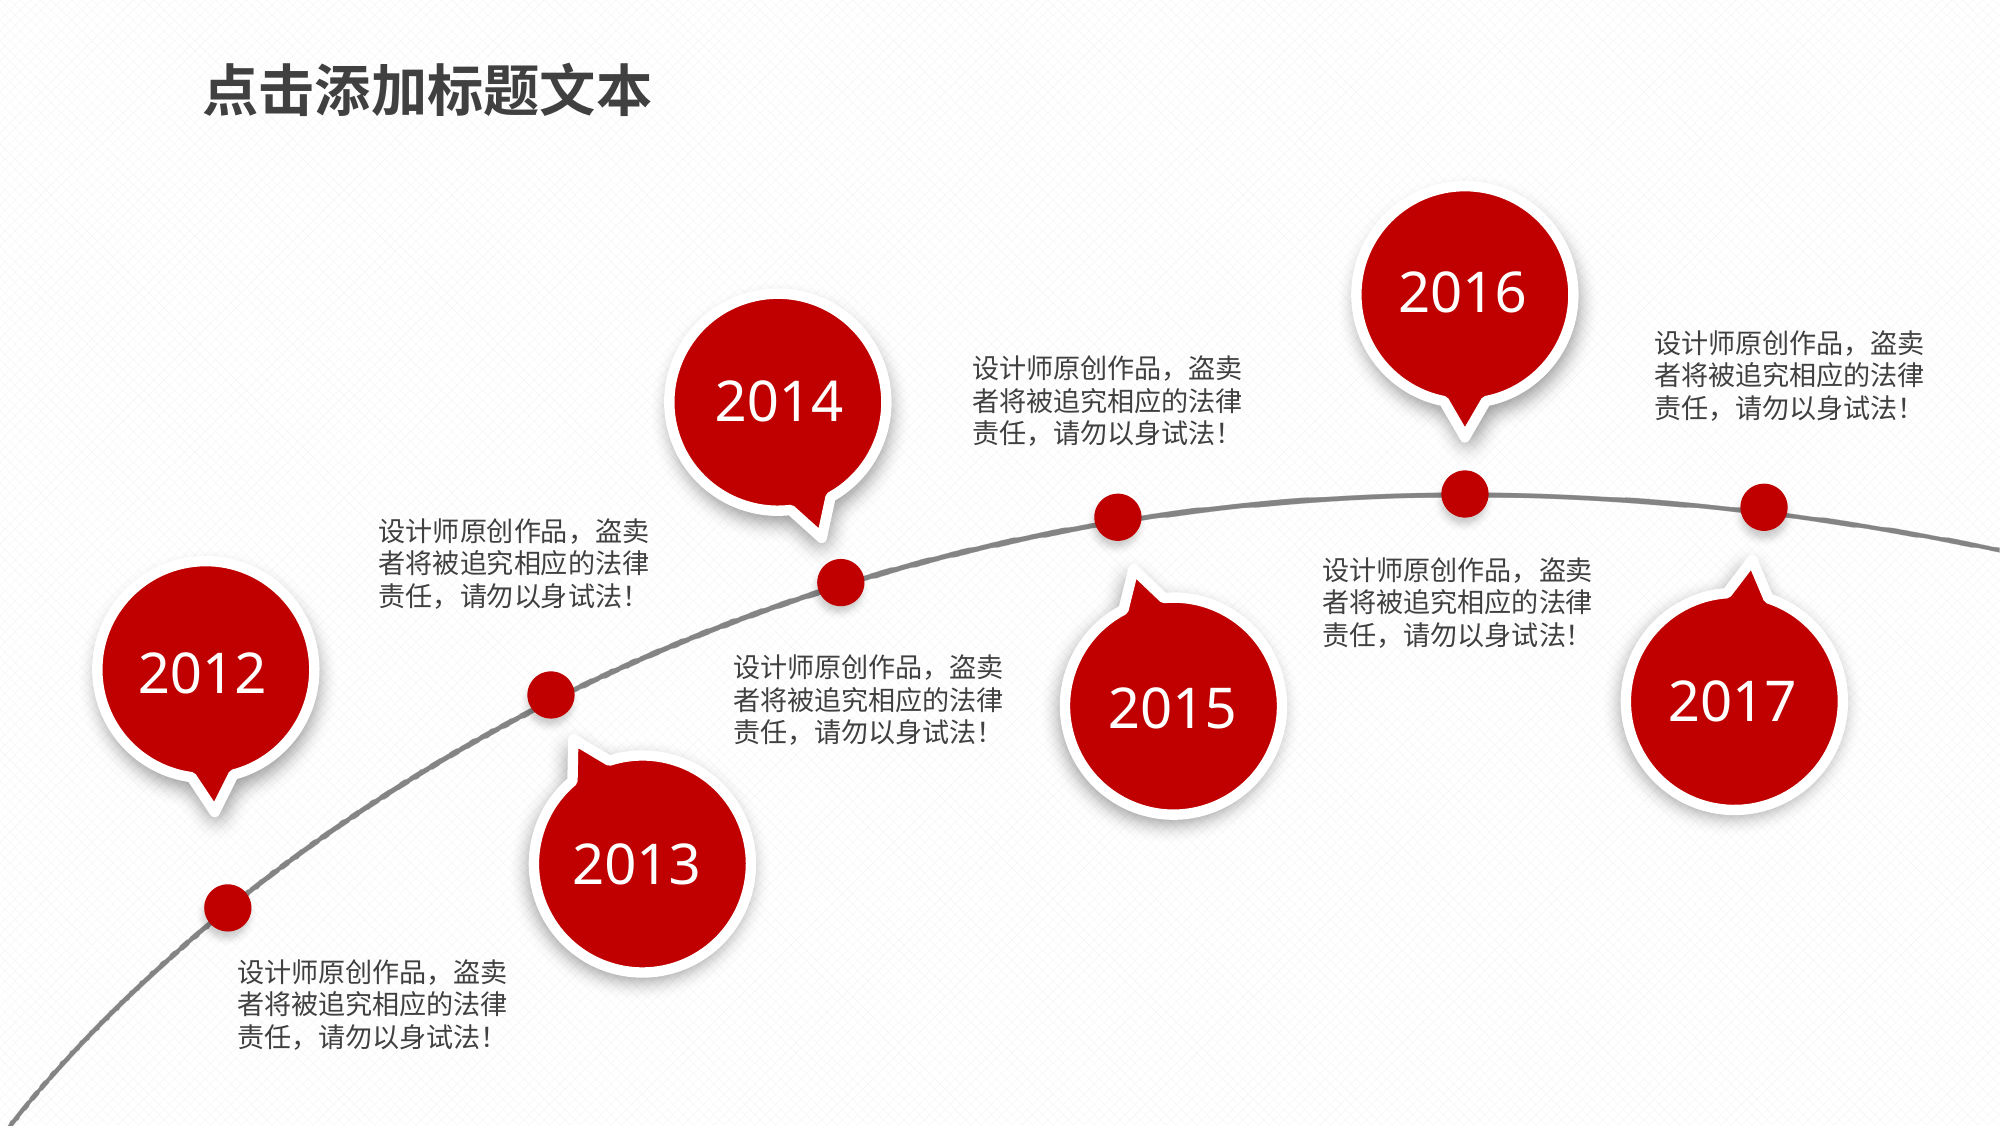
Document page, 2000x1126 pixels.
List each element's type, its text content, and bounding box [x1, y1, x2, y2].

text_box 点击添加标题文本 [182, 45, 673, 133]
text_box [98, 560, 316, 813]
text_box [1627, 558, 1846, 811]
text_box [1356, 185, 1574, 438]
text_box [1059, 563, 1278, 816]
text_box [525, 723, 743, 975]
text_box 设计师原创作品，盗卖者将被追究相应的法律责任，请勿以身试法！ [1634, 316, 1945, 434]
picture [0, 445, 2000, 1126]
text_box 设计师原创作品，盗卖者将被追究相应的法律责任，请勿以身试法！ [952, 341, 1264, 442]
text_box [674, 292, 892, 545]
